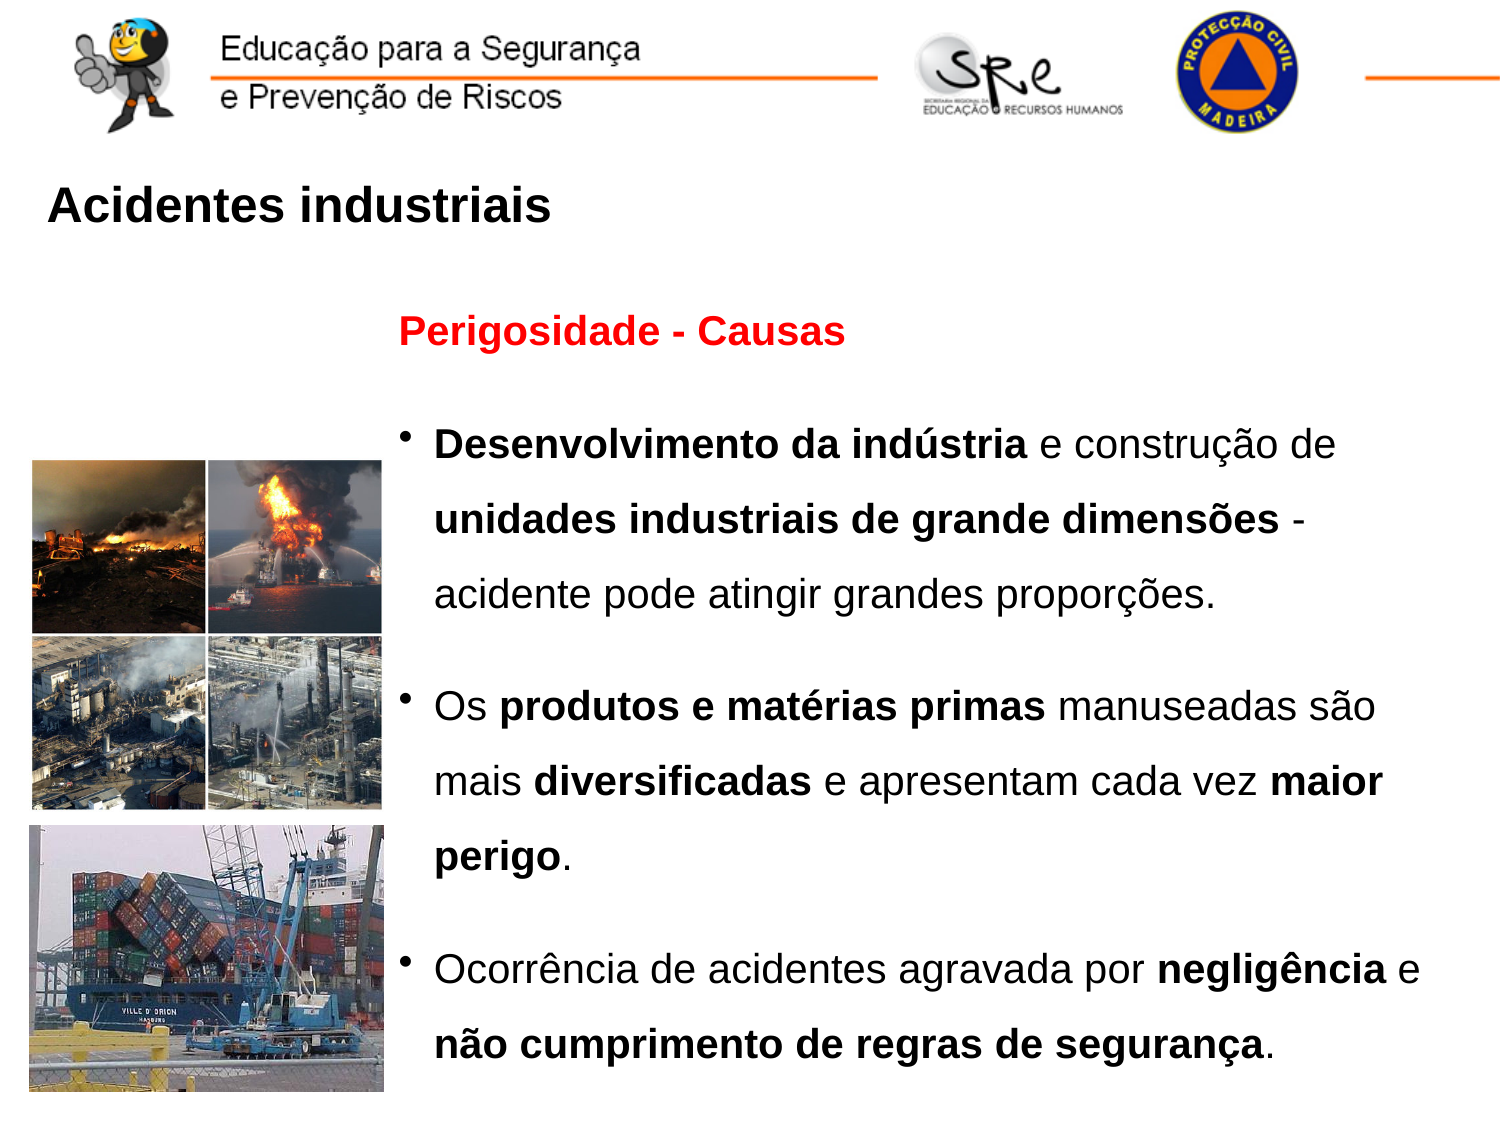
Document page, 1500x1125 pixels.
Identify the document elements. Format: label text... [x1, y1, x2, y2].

picture [0, 0, 1500, 1125]
text_box Perigosidade - Causas Desenvolvimento da indústria e construção de unidades industriais de grande dimensões - acidente pode atingir grandes proporções. Os produtos e matérias primas manuseadas são mais diversificadas e apresentam cada vez maior perigo. Ocorrência de acidentes agravada por negligência e não cumprimento de regras de segurança. [383, 271, 1475, 1074]
text_box Acidentes industriais [31, 165, 568, 240]
